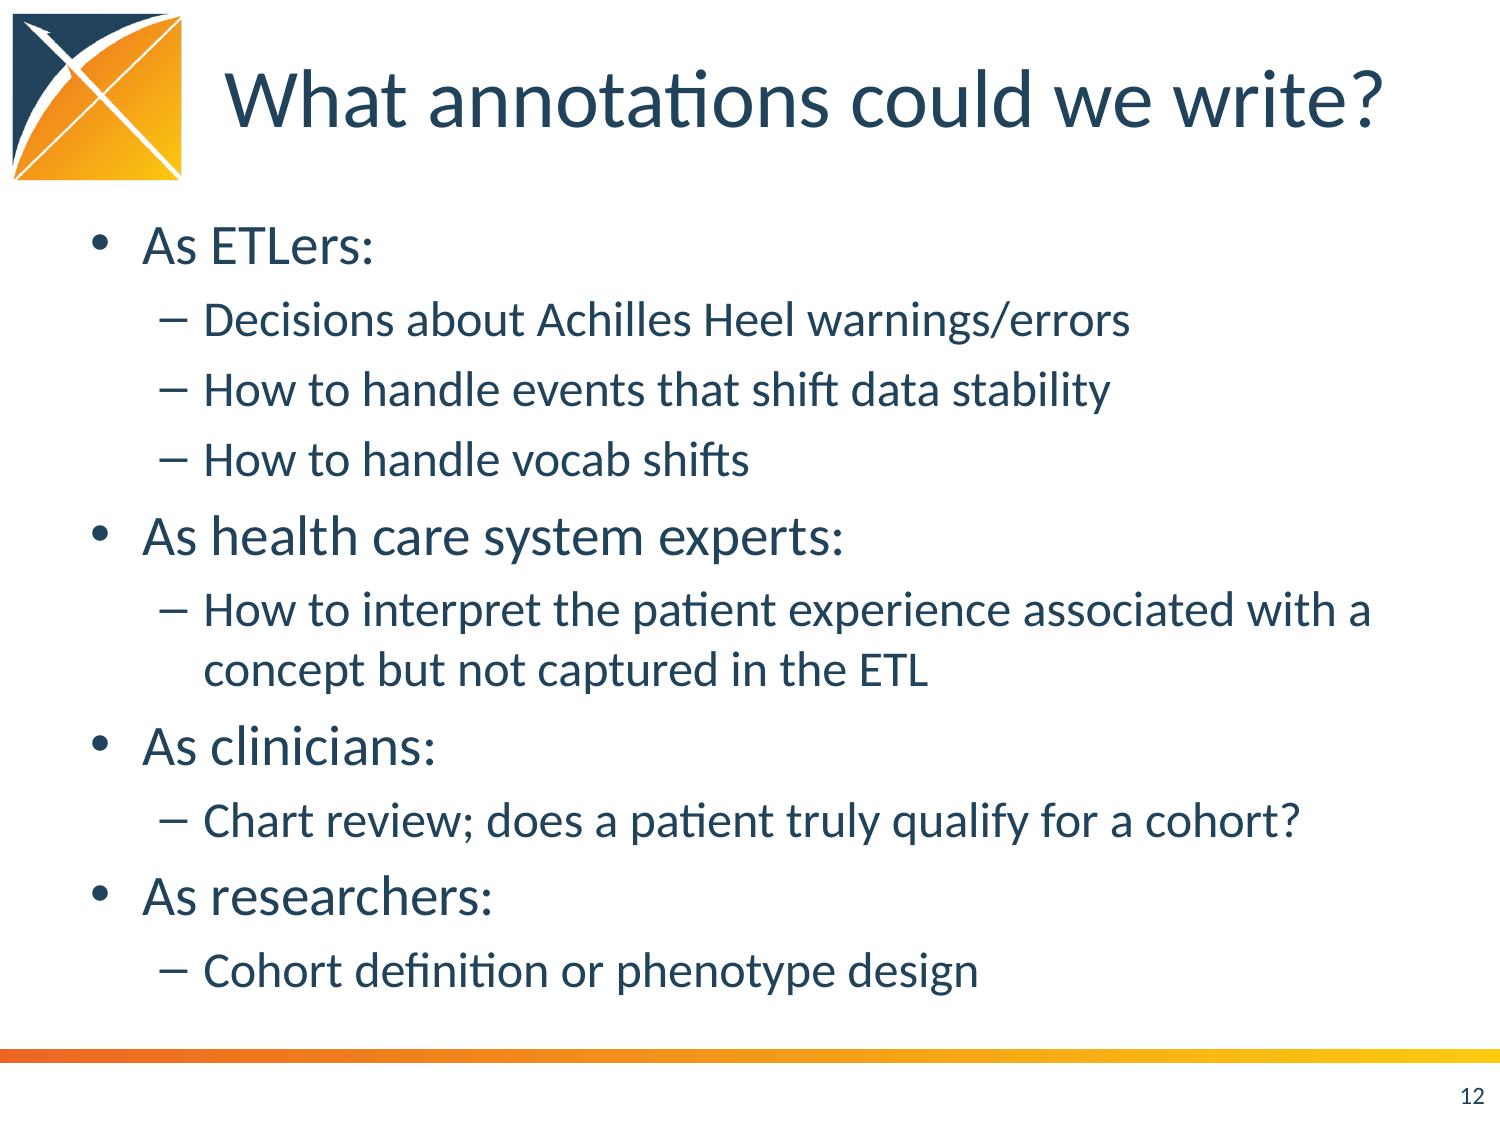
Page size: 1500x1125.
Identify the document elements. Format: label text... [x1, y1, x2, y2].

title What annotations could we write? [187, 24, 1425, 163]
list As ETLers: Decisions about Achilles Heel warnings/errors How to handle events that shift data stability How to handle vocab shifts As health care system experts: How to interpret the patient experience associated with a concept but not captured in the ETL As clinicians: Chart review; does a patient truly qualify for a cohort? As researchers: Cohort definition or phenotype design [75, 200, 1425, 1005]
slide_number 12 [1149, 1065, 1500, 1125]
picture [0, 0, 206, 200]
